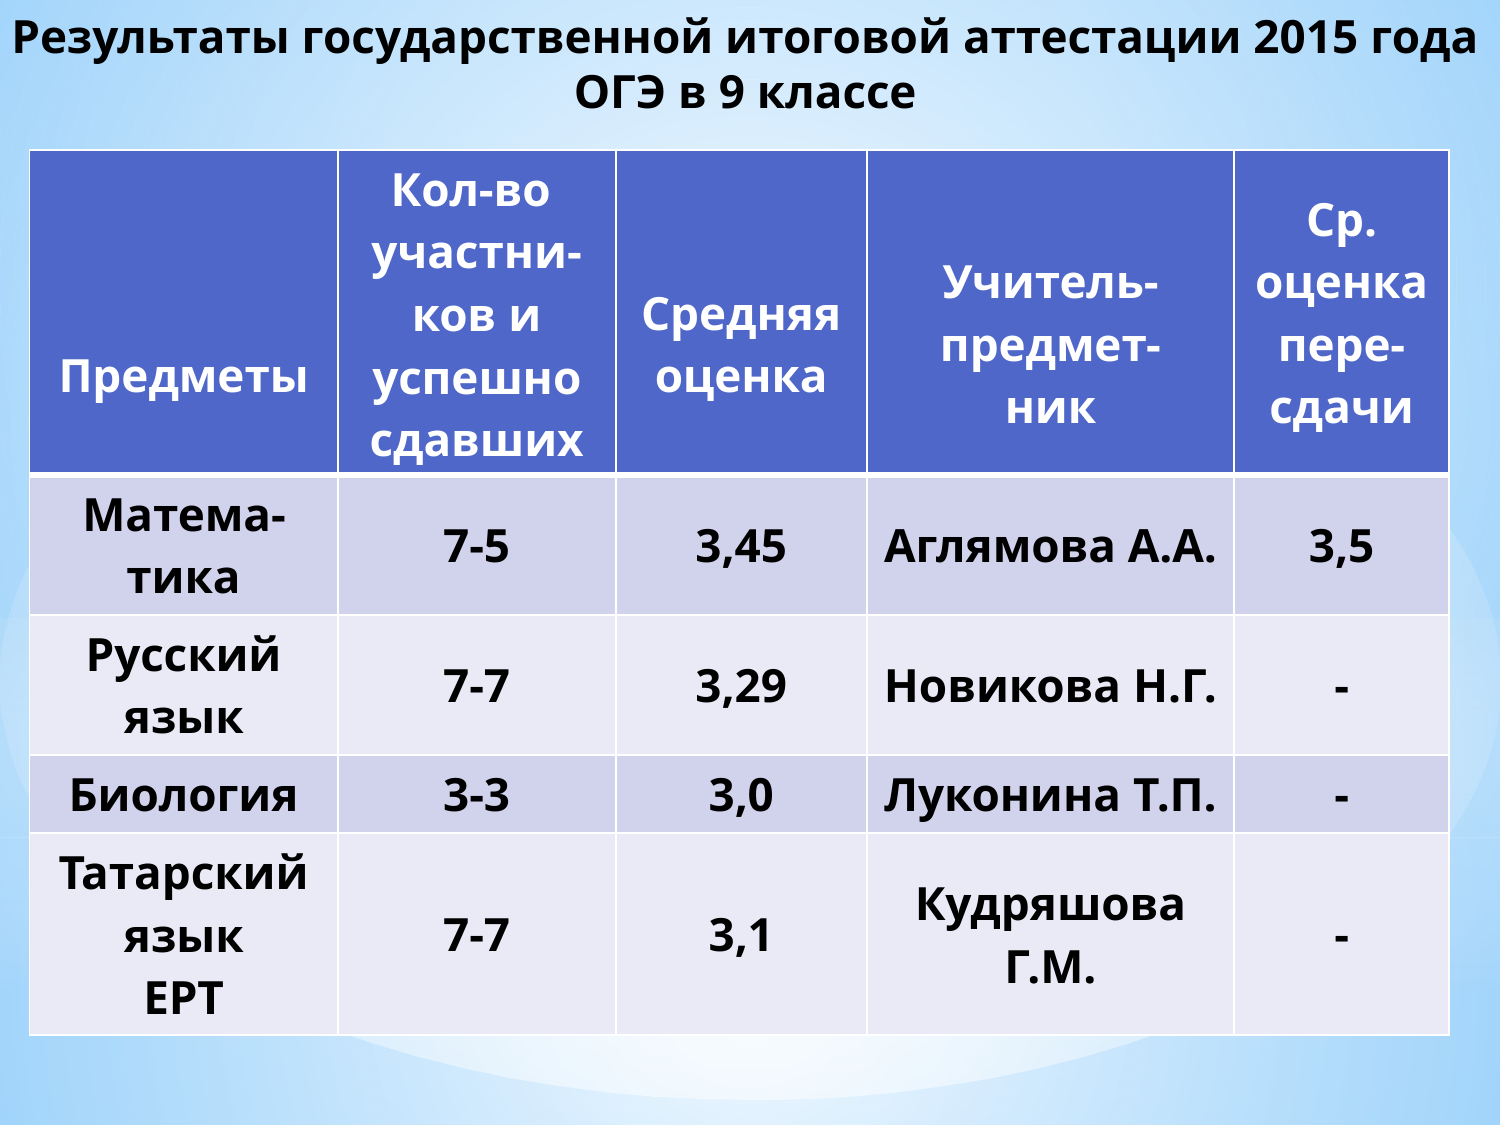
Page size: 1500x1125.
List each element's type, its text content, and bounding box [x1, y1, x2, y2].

table_cell 7-7 [339, 616, 615, 754]
table_cell 3-3 [339, 756, 615, 832]
table_cell - [1235, 616, 1448, 754]
table_cell 3,1 [617, 834, 866, 1034]
text_box Результаты государственной итоговой аттестации 2015 года ОГЭ в 9 классе [0, 0, 1495, 170]
table_header Кол-во участни-ков и успешно сдавших [339, 151, 615, 472]
table_cell Новикова Н.Г. [868, 616, 1233, 754]
table_header Предметы [30, 151, 337, 472]
table_header Средняя оценка [617, 151, 866, 472]
table_cell 7-5 [339, 478, 615, 614]
table_cell Русский язык [30, 616, 337, 754]
table_cell Луконина Т.П. [868, 756, 1233, 832]
table_header Учитель- предмет- ник [868, 151, 1233, 472]
table_cell Биология [30, 756, 337, 832]
table_cell 7-7 [339, 834, 615, 1034]
table_cell Кудряшова Г.М. [868, 834, 1233, 1034]
table_cell - [1235, 756, 1448, 832]
table_header Ср. оценка пере-сдачи [1235, 151, 1448, 472]
table_cell Матема-тика [30, 478, 337, 614]
table_cell - [1235, 834, 1448, 1034]
table_cell Татарский язык ЕРТ [30, 834, 337, 1034]
table_cell 3,5 [1235, 478, 1448, 614]
table_cell 3,29 [617, 616, 866, 754]
table_cell 3,0 [617, 756, 866, 832]
table_cell Аглямова А.А. [868, 478, 1233, 614]
table_cell 3,45 [617, 478, 866, 614]
